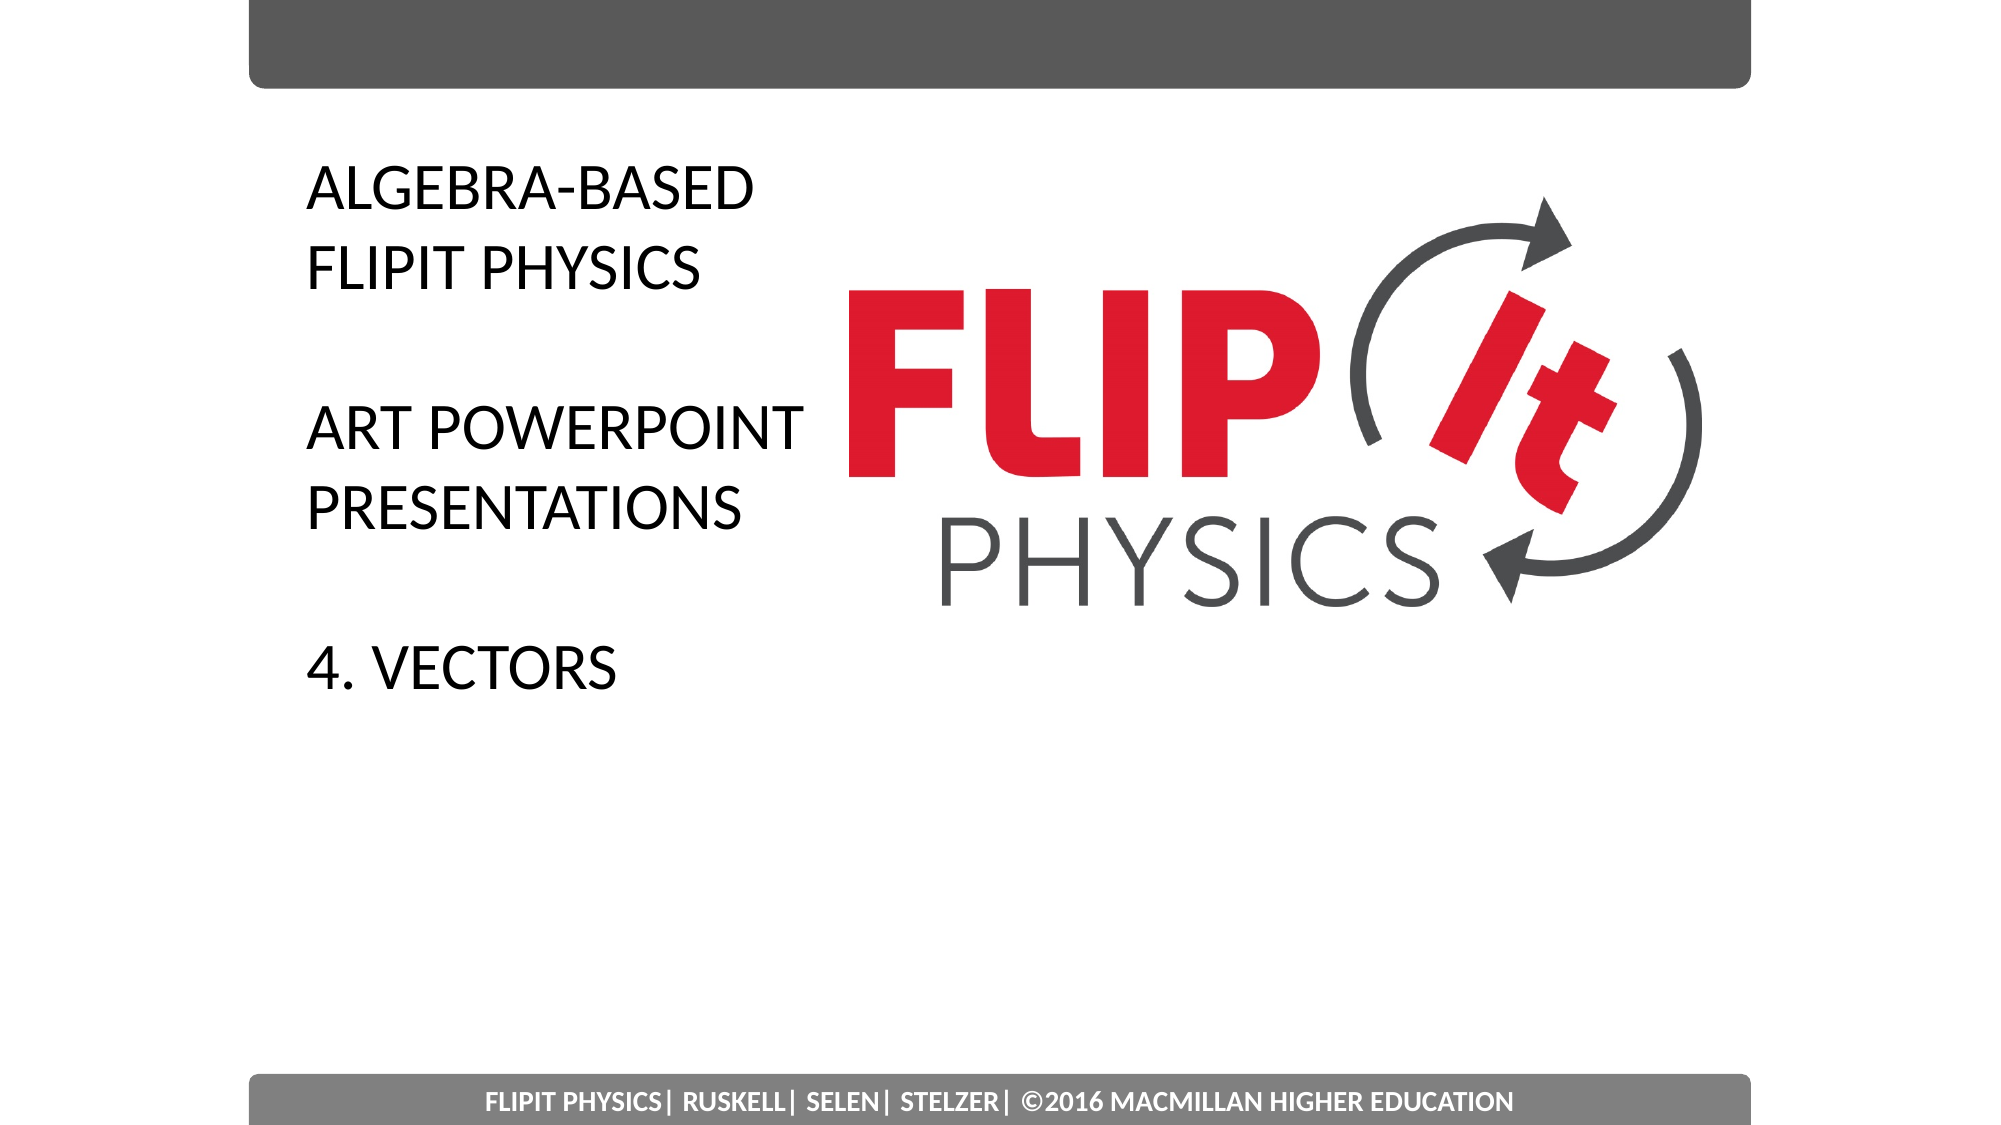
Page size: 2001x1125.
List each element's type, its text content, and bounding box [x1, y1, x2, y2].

picture [849, 196, 1702, 607]
text_box ALGEBRA-BASED FLIPIT PHYSICS ART POWERPOINT PRESENTATIONS 4. VECTORS [291, 135, 850, 710]
text_box [248, 0, 1752, 89]
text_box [249, 1074, 1750, 1125]
